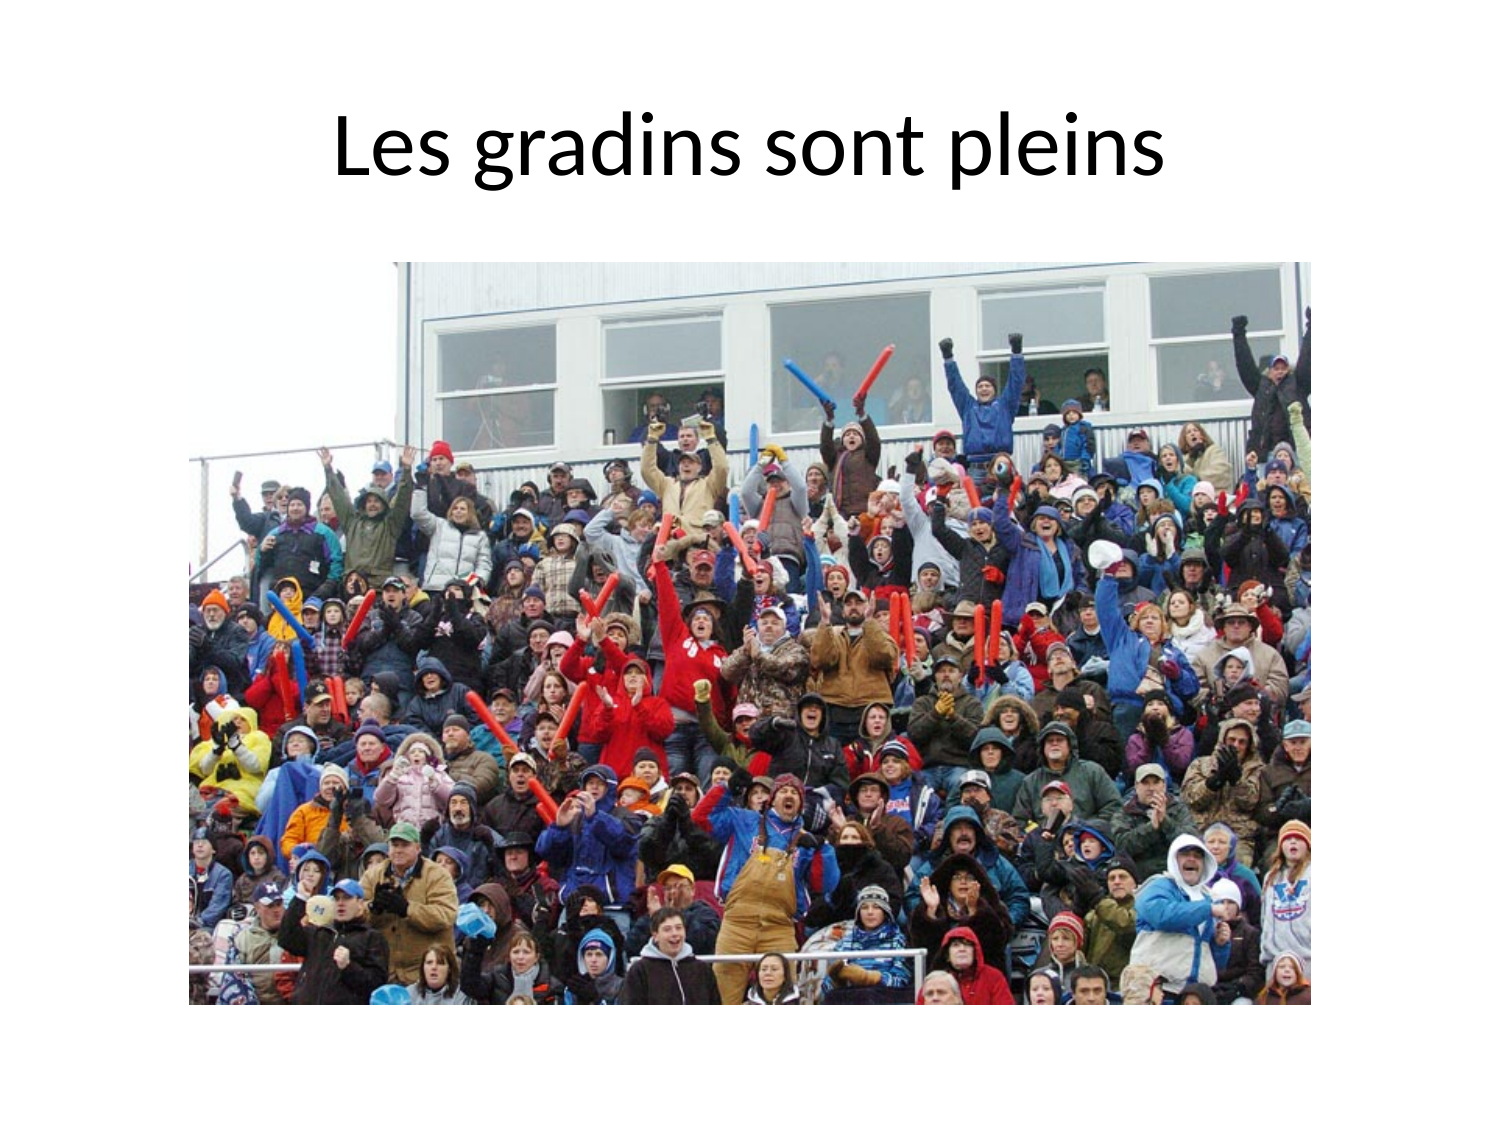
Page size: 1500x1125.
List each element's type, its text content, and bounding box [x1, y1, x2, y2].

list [189, 262, 1311, 1006]
title Les gradins sont pleins [75, 45, 1425, 233]
